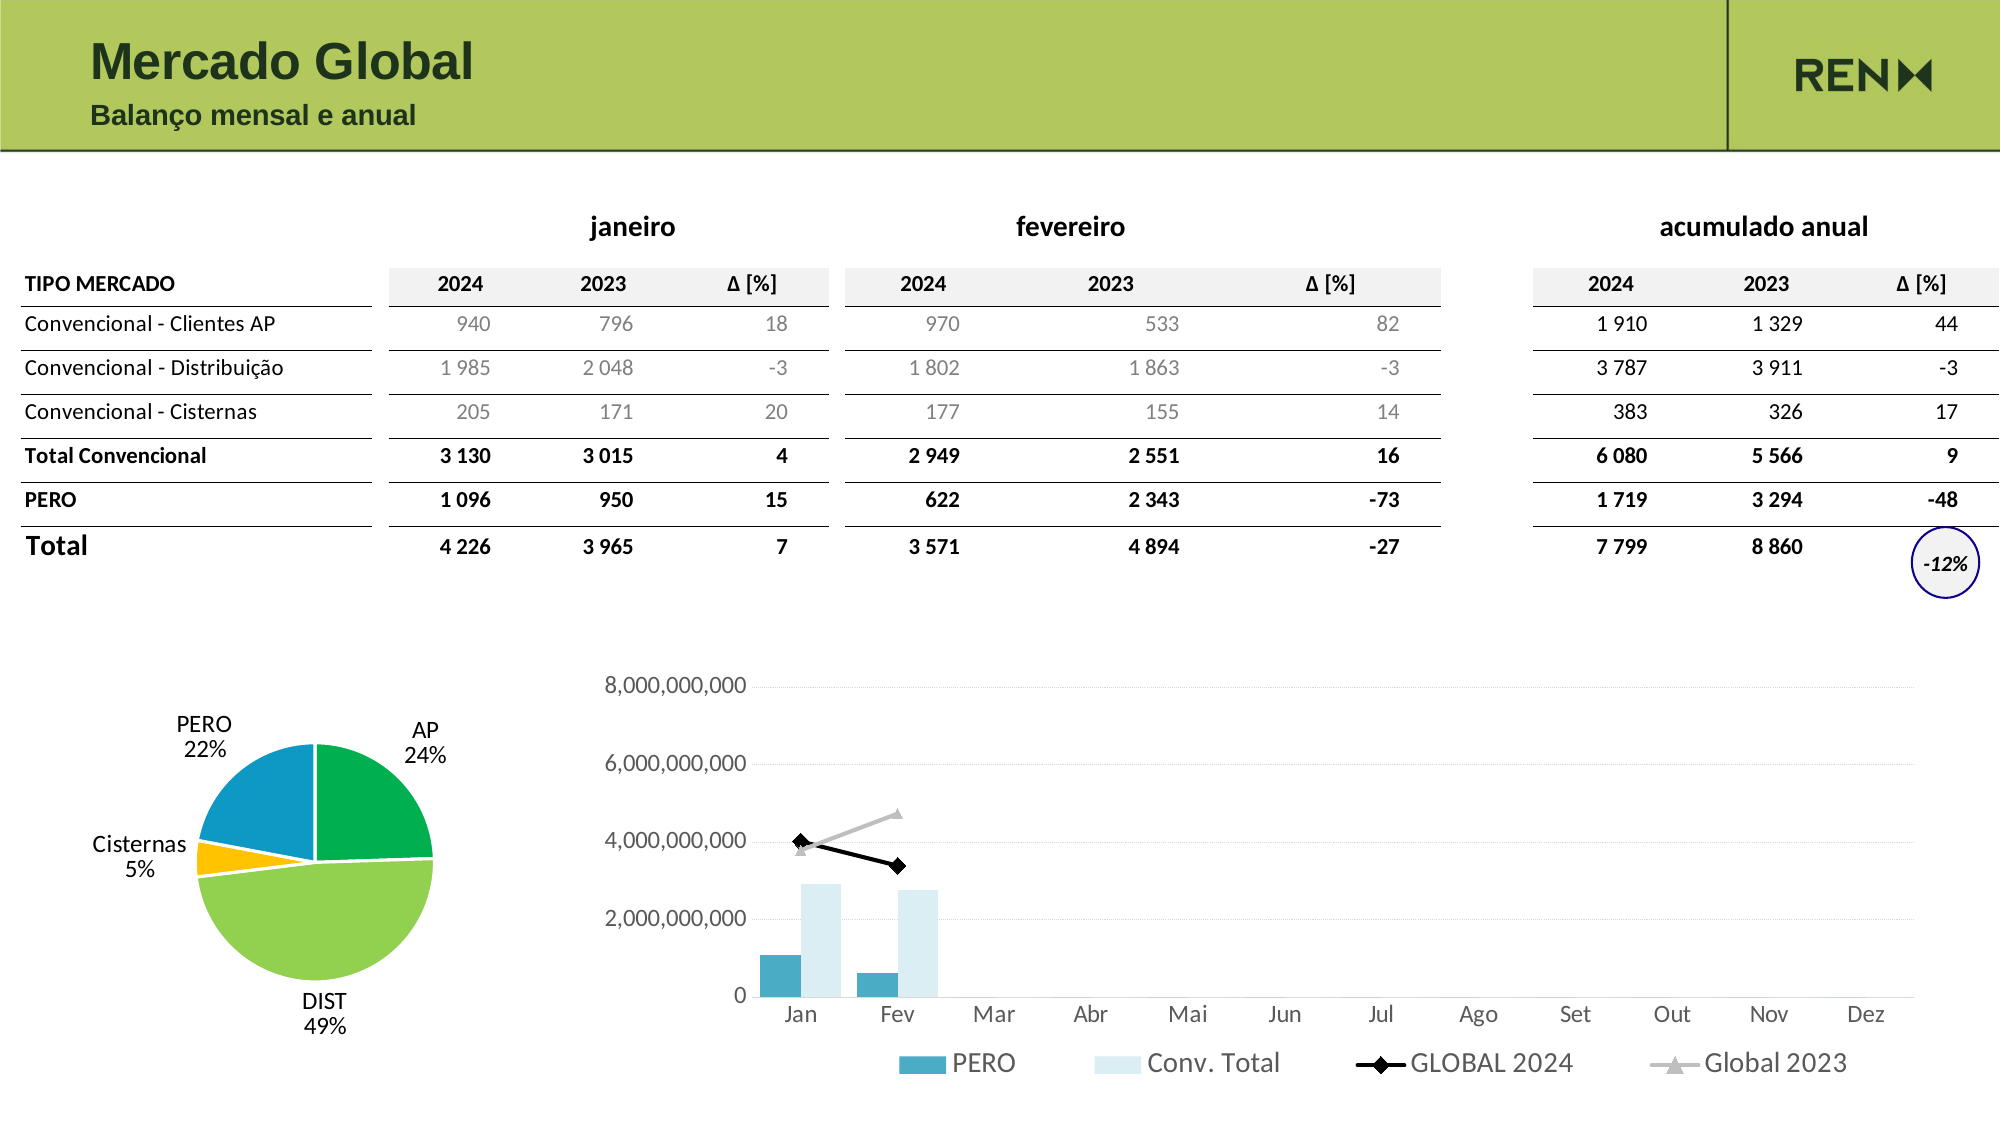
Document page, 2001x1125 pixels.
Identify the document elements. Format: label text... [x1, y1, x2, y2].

picture [0, 0, 2000, 1125]
text_box Mercado Global [88, 25, 1630, 90]
text_box fevereiro [1001, 200, 1141, 250]
text_box janeiro [575, 200, 691, 250]
chart [0, 617, 1941, 1101]
text_box Balanço mensal e anual [88, 94, 1630, 131]
text_box acumulado anual [1644, 200, 1884, 250]
text_box -12% [1914, 578, 1977, 599]
